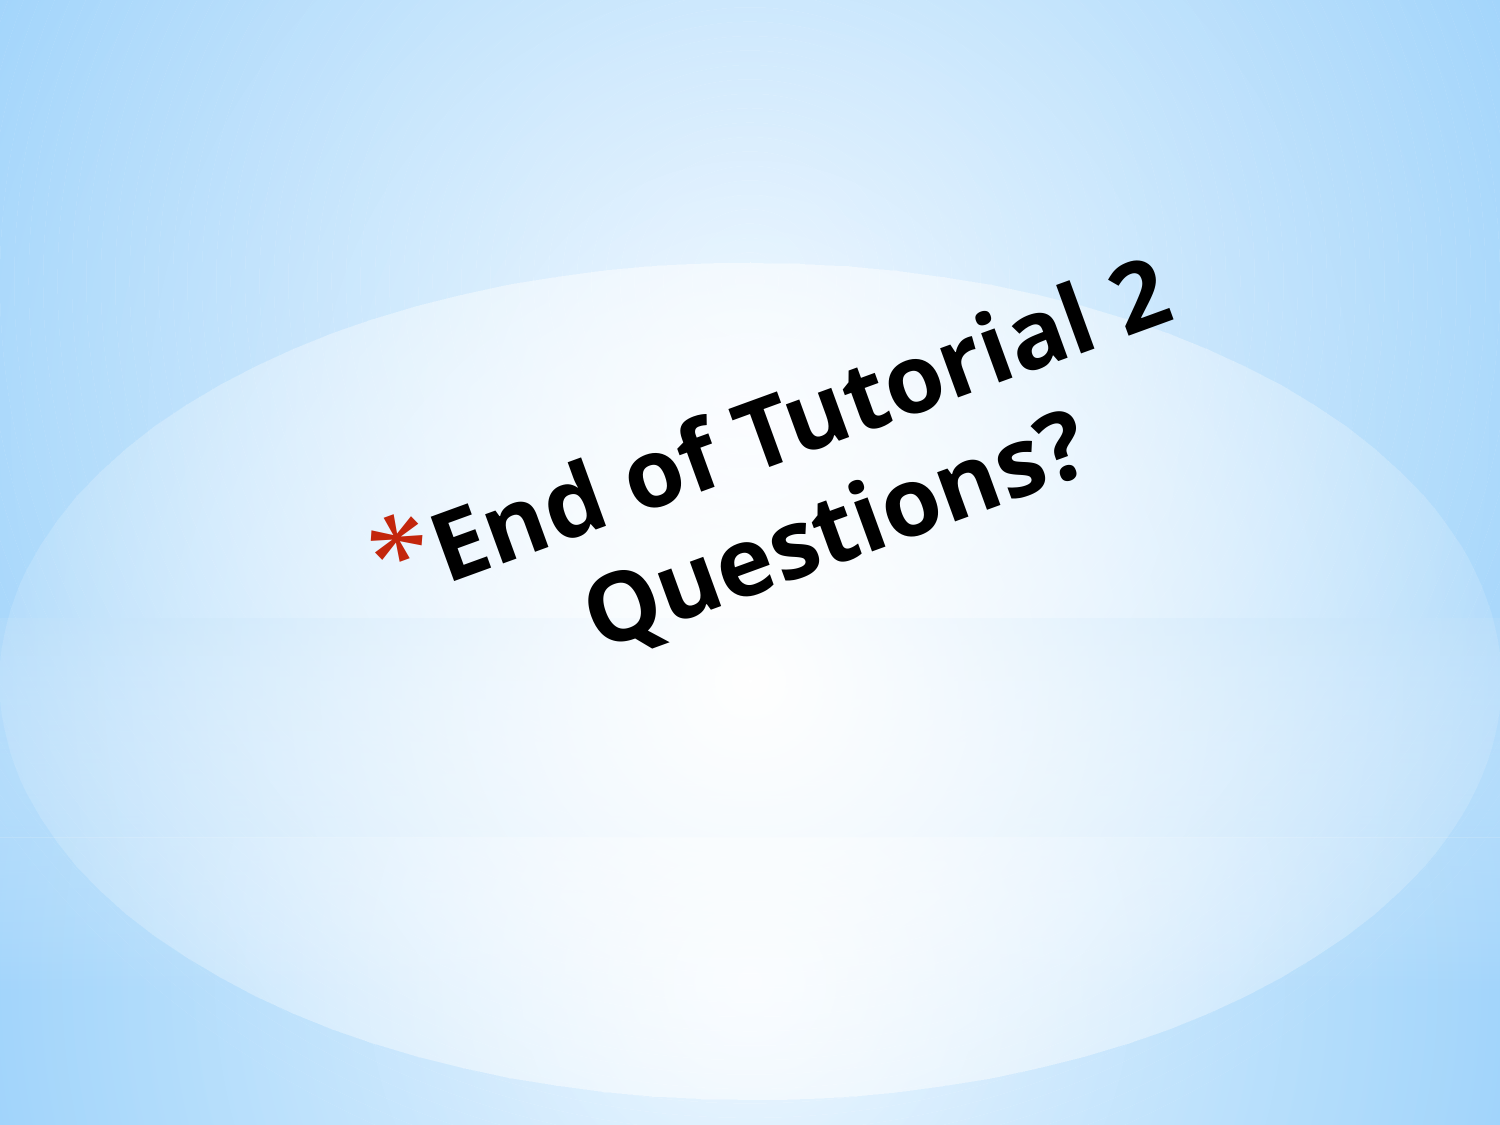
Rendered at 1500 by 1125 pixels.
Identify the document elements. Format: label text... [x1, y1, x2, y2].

title End of Tutorial 2 Questions? [245, 181, 1367, 869]
